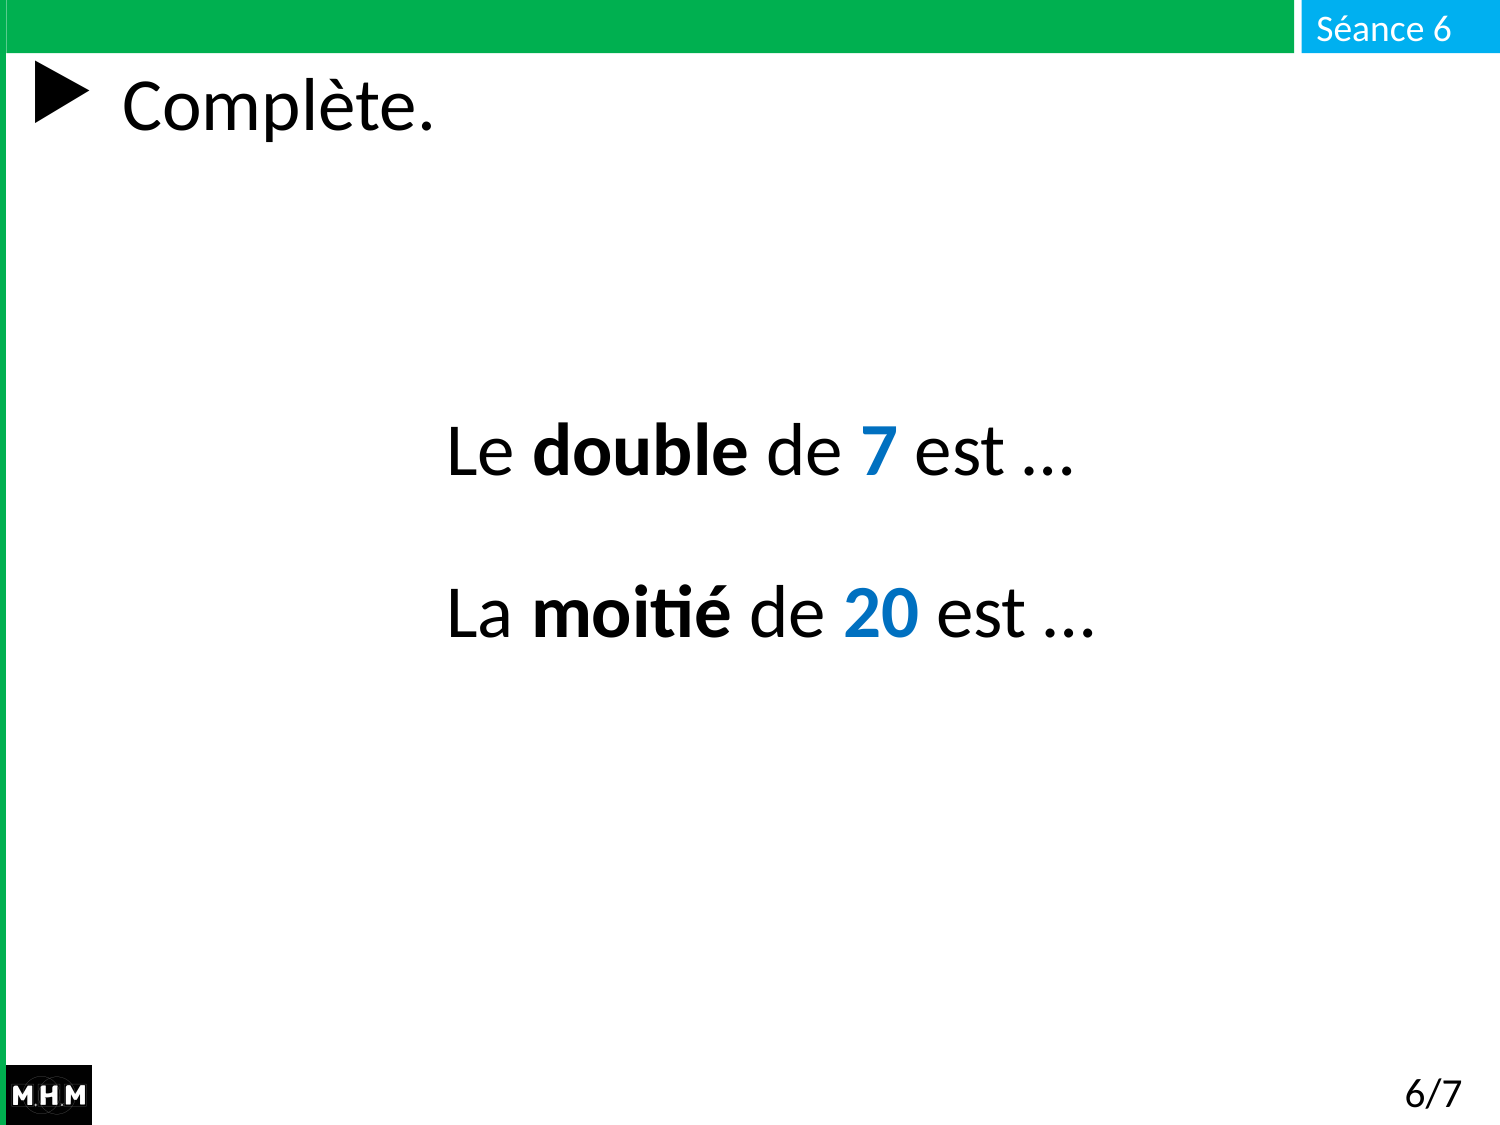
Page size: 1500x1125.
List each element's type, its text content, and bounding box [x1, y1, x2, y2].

text_box 6/7 [1389, 1064, 1500, 1125]
text_box Le double de 7 est … La moitié de 20 est … [431, 386, 1120, 679]
title Complète. [13, 58, 1397, 154]
picture [6, 1065, 92, 1125]
